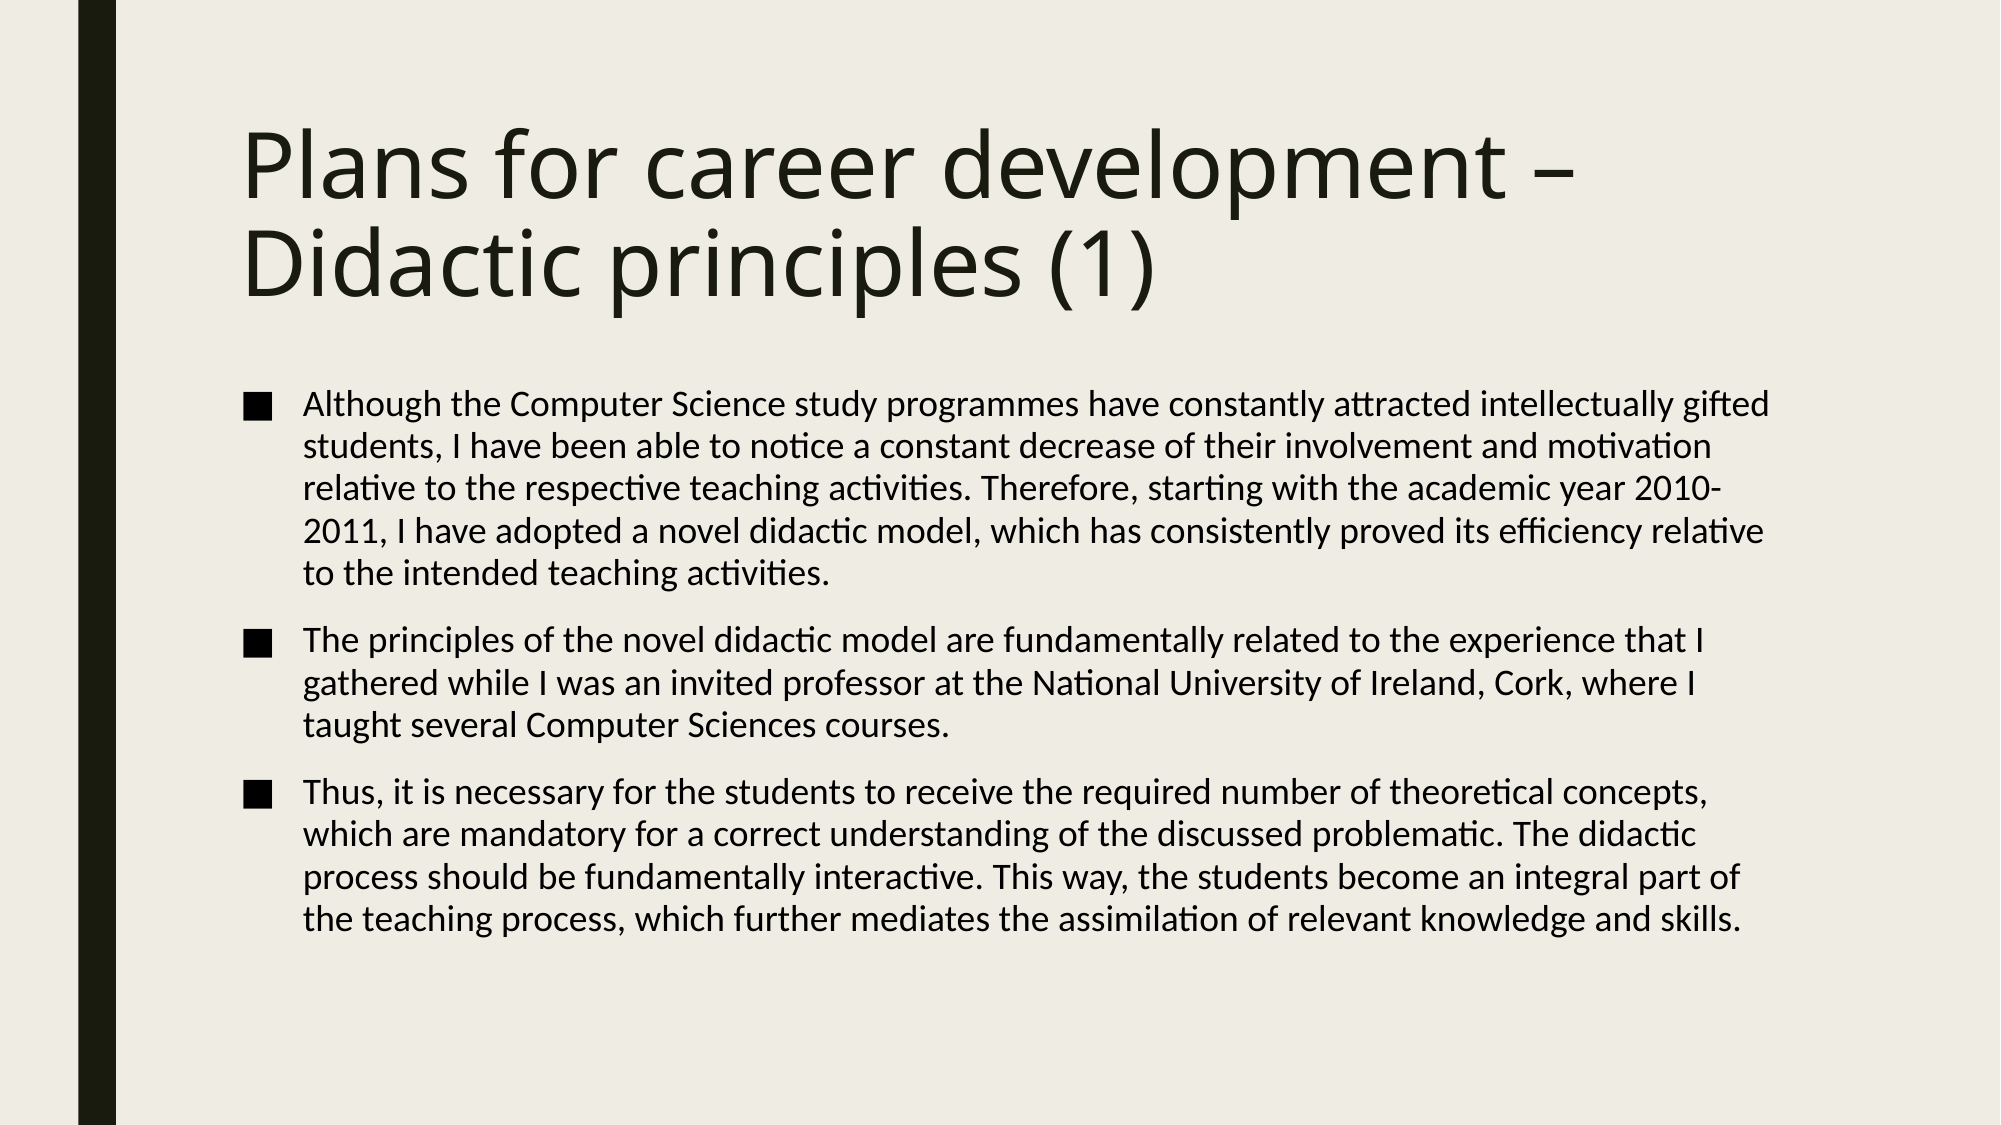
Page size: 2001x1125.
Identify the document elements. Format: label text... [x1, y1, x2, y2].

title Plans for career development – Didactic principles (1) [225, 112, 1800, 357]
list Although the Computer Science study programmes have constantly attracted intellectually gifted students, I have been able to notice a constant decrease of their involvement and motivation relative to the respective teaching activities. Therefore, starting with the academic year 2010-2011, I have adopted a novel didactic model, which has consistently proved its efficiency relative to the intended teaching activities. The principles of the novel didactic model are fundamentally related to the experience that I gathered while I was an invited professor at the National University of Ireland, Cork, where I taught several Computer Sciences courses. Thus, it is necessary for the students to receive the required number of theoretical concepts, which are mandatory for a correct understanding of the discussed problematic. The didactic process should be fundamentally interactive. This way, the students become an integral part of the teaching process, which further mediates the assimilation of relevant knowledge and skills. [225, 375, 1800, 963]
